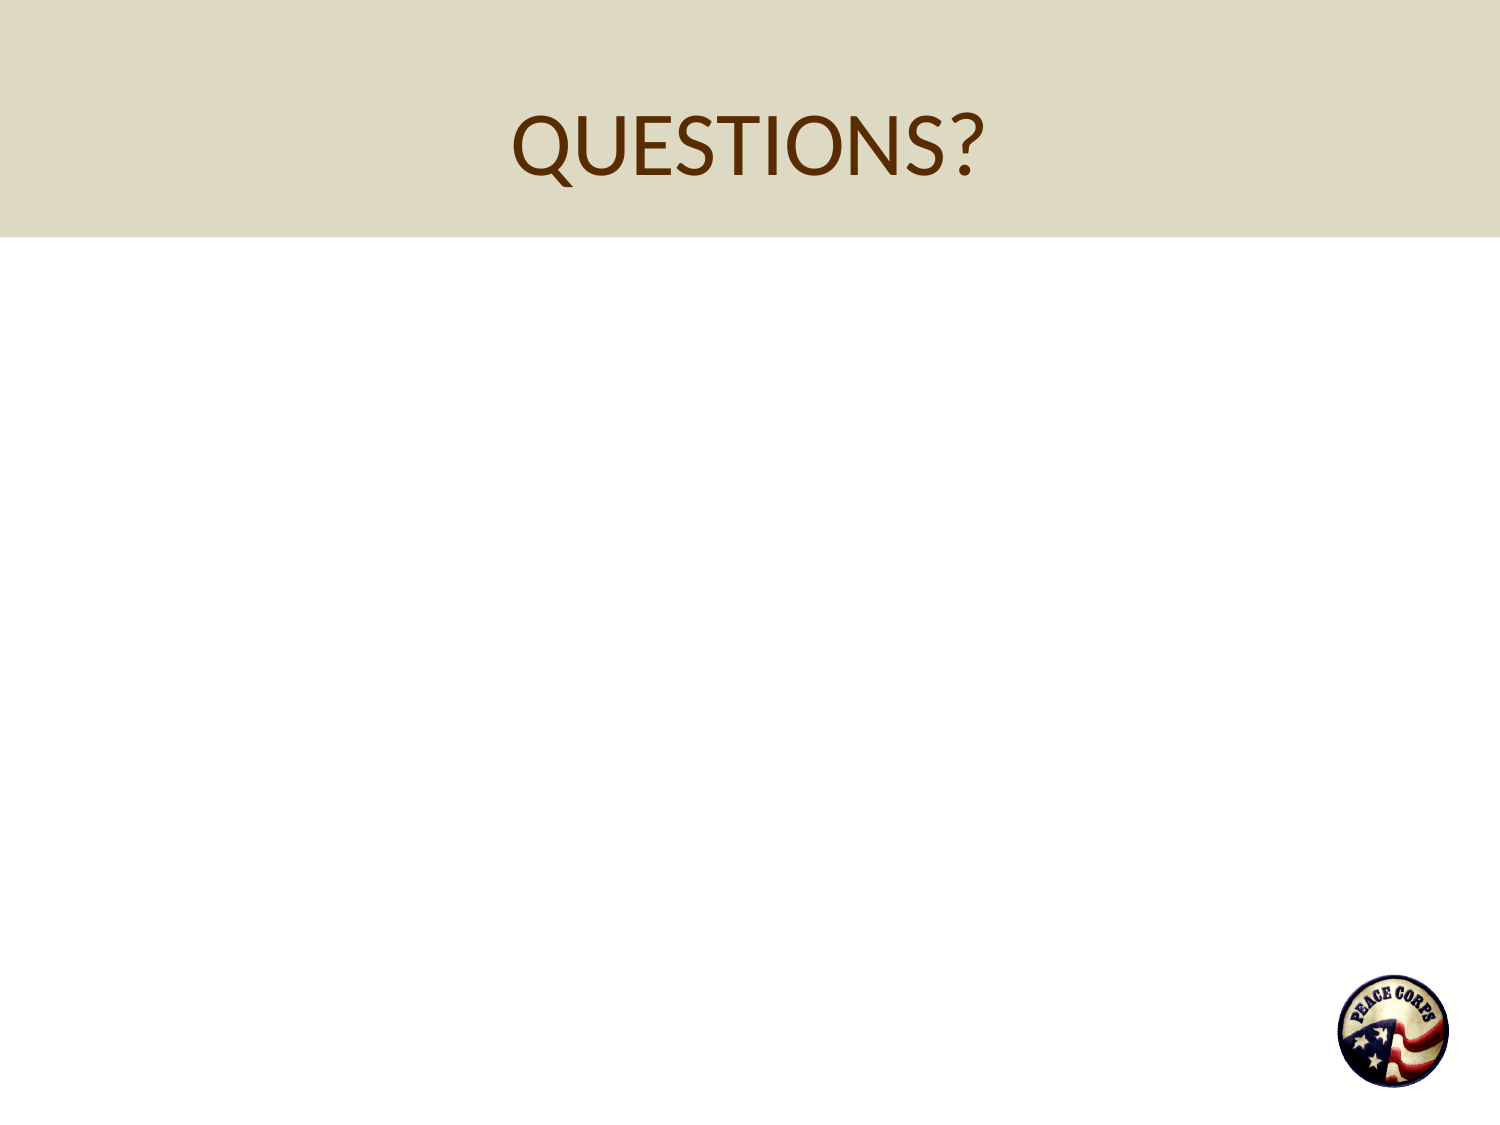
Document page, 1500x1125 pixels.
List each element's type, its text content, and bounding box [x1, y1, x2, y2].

title QUESTIONS? [75, 45, 1425, 233]
